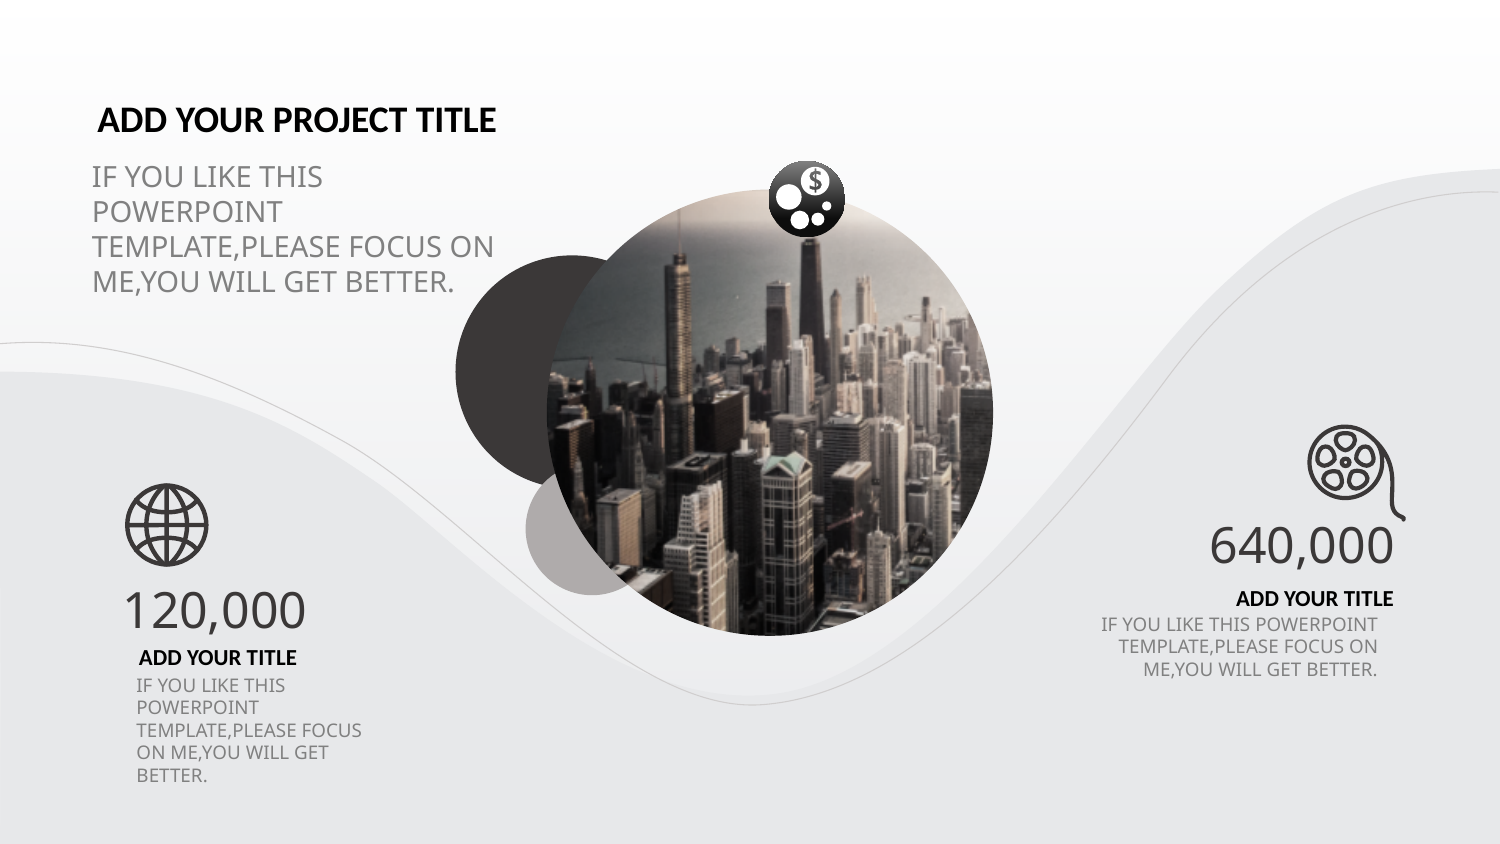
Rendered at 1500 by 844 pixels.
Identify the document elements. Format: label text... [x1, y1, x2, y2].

text_box [454, 254, 605, 485]
text_box ADD YOUR PROJECT TITLE [85, 89, 509, 146]
text_box [524, 473, 627, 597]
text_box [0, 191, 1499, 706]
text_box [545, 188, 995, 637]
text_box 120,000 [111, 572, 319, 644]
text_box 640,000 [1198, 507, 1406, 576]
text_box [1309, 426, 1404, 520]
text_box [0, 167, 1500, 844]
text_box IF YOU LIKE THIS POWERPOINT TEMPLATE,PLEASE FOCUS ON ME,YOU WILL GET BETTER. [80, 152, 527, 304]
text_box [768, 160, 846, 238]
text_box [1084, 576, 1411, 689]
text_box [121, 634, 388, 773]
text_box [127, 485, 207, 565]
